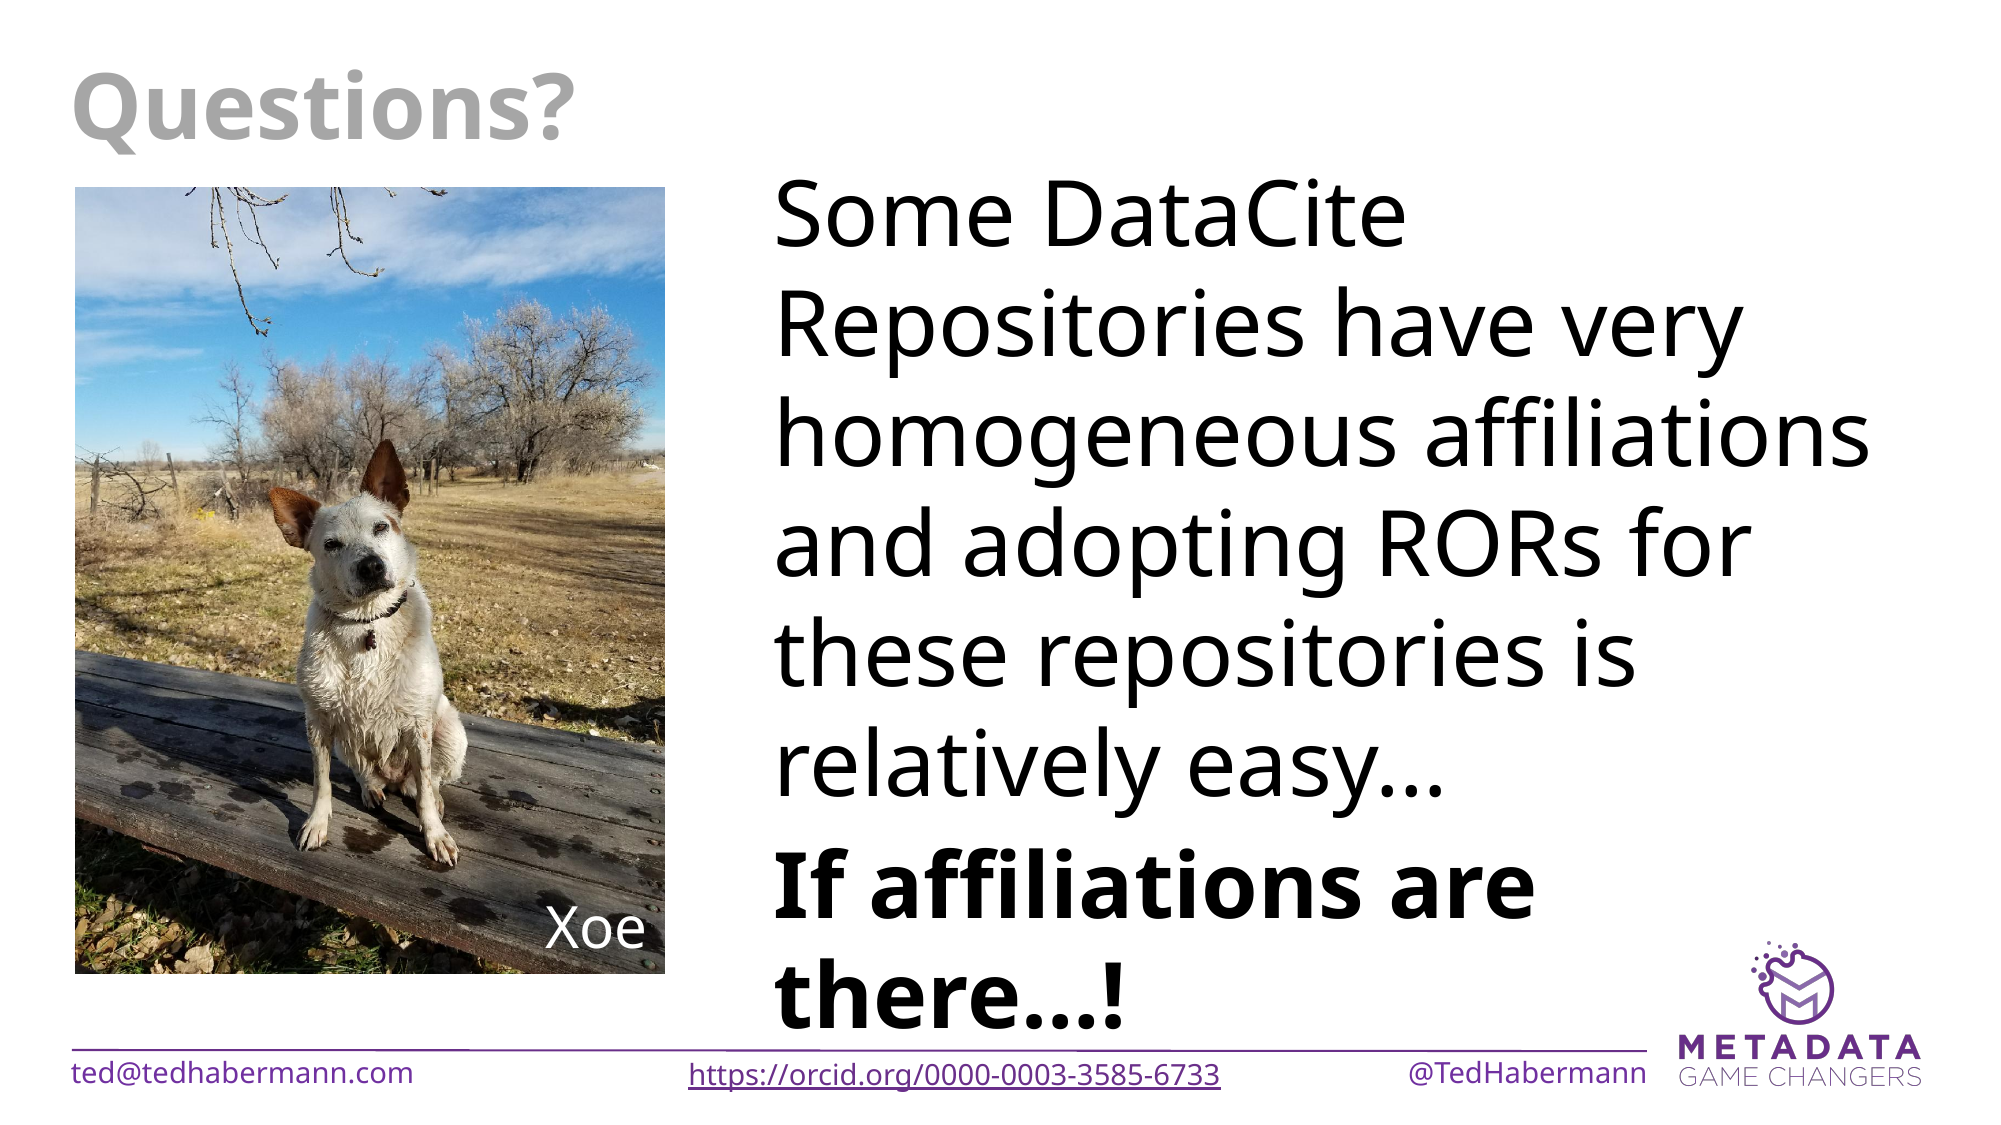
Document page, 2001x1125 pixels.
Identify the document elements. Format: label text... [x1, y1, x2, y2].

picture [74, 187, 665, 974]
text_box Questions? [54, 53, 1780, 204]
picture [1676, 939, 1923, 1088]
text_box Some DataCite Repositories have very homogeneous affiliations and adopting RORs for these repositories is relatively easy… If affiliations are there…! [758, 147, 1906, 1055]
